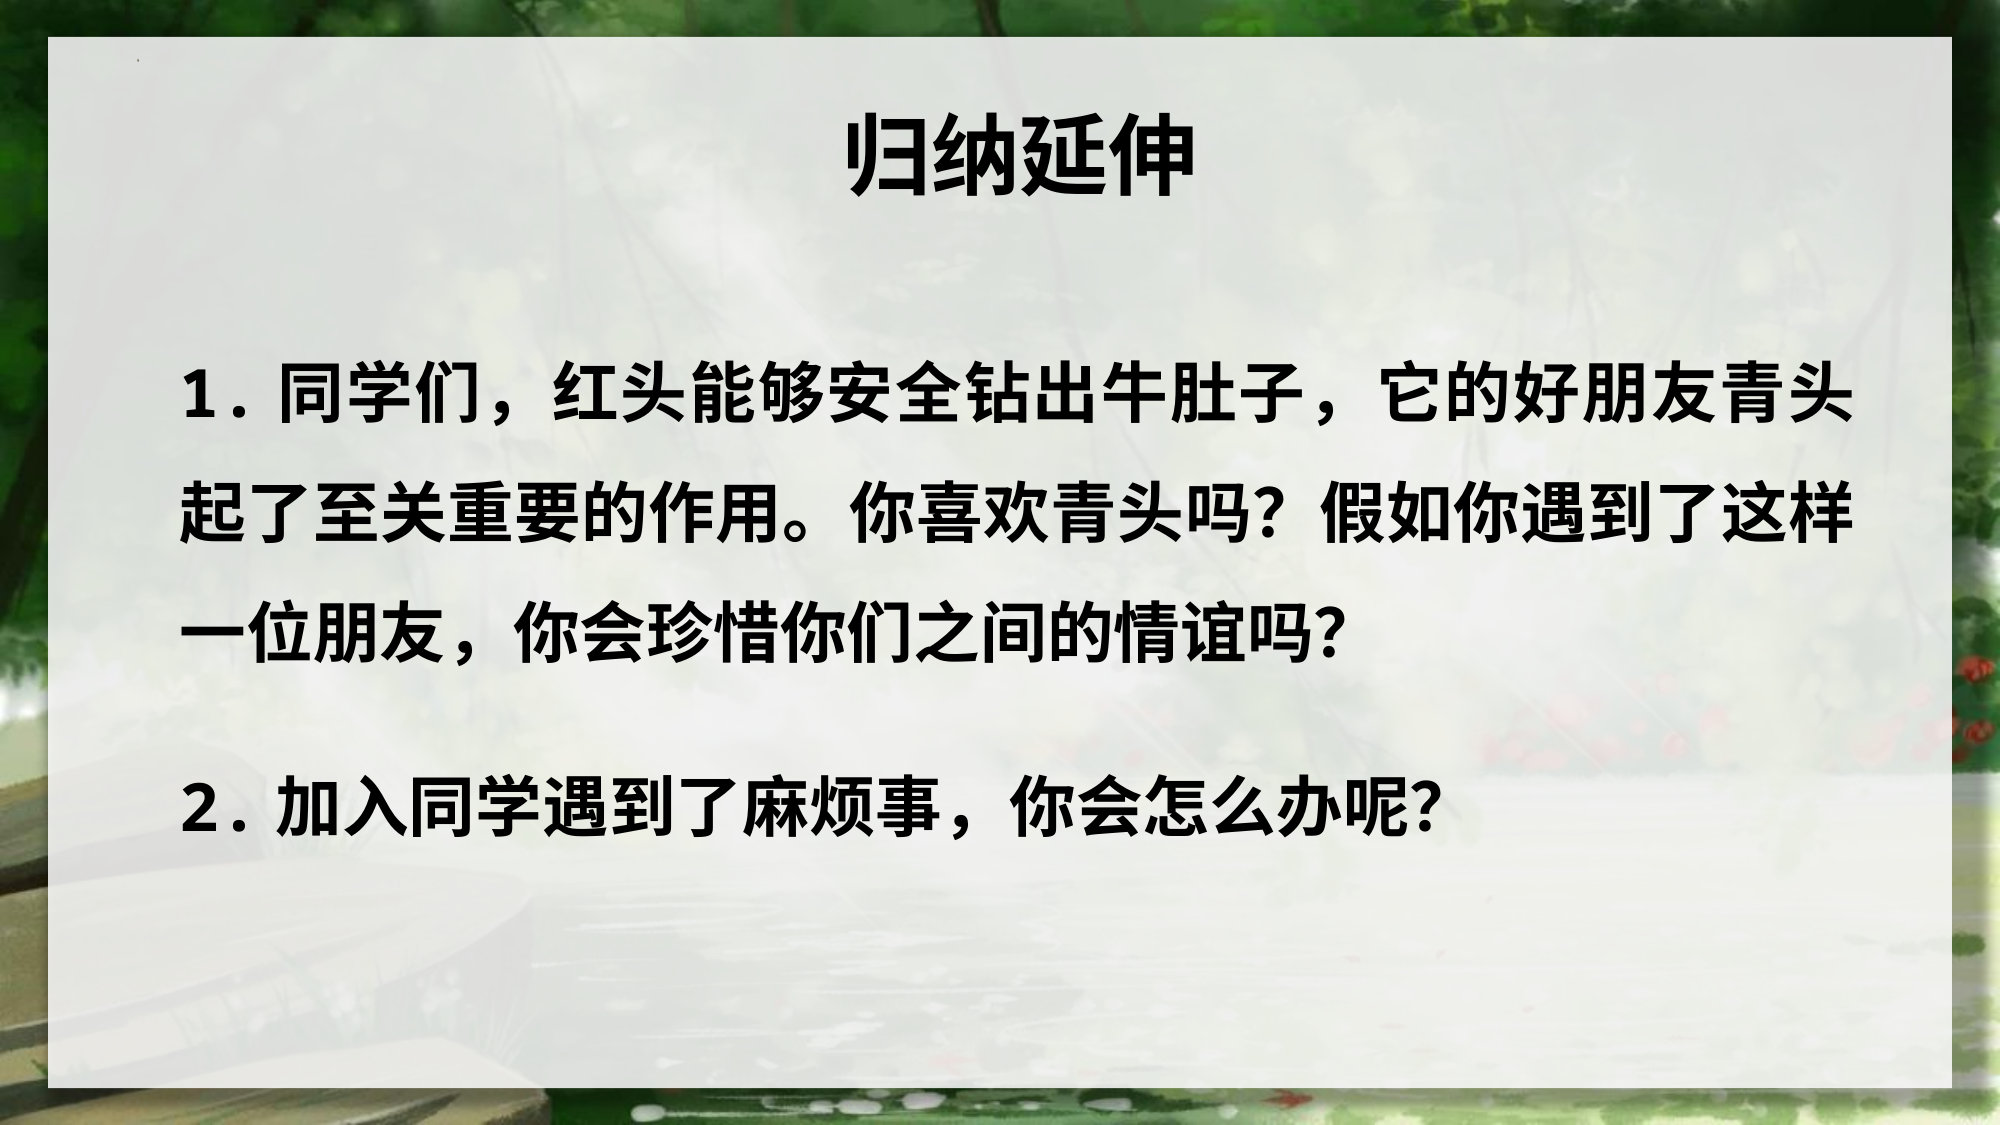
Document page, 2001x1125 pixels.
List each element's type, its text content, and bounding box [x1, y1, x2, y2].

text_box 2.加入同学遇到了麻烦事，你会怎么办呢？ [164, 717, 1872, 853]
picture [0, 0, 2000, 1125]
text_box 1.同学们，红头能够安全钻出牛肚子，它的好朋友青头起了至关重要的作用。你喜欢青头吗？假如你遇到了这样一位朋友，你会珍惜你们之间的情谊吗？ [164, 303, 1872, 679]
text_box 归纳延伸 [827, 92, 1253, 215]
